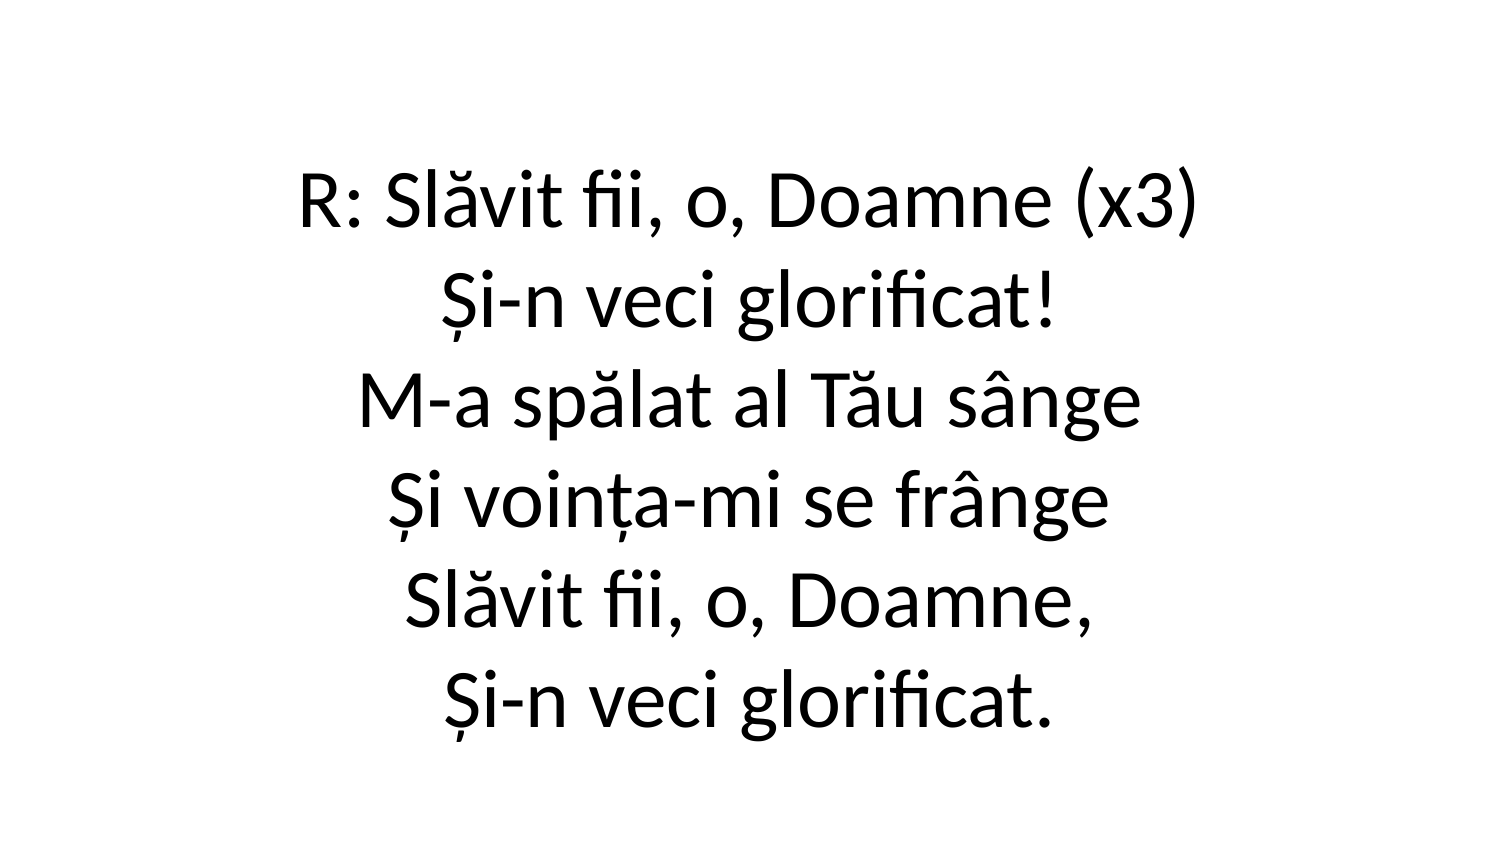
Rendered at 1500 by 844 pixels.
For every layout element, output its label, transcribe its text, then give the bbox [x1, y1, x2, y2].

text_box R: Slăvit fii, o, Doamne (x3) Și-n veci glorificat! M-a spălat al Tău sânge Și voința-mi se frânge Slăvit fii, o, Doamne, Și-n veci glorificat. [282, 92, 1217, 752]
